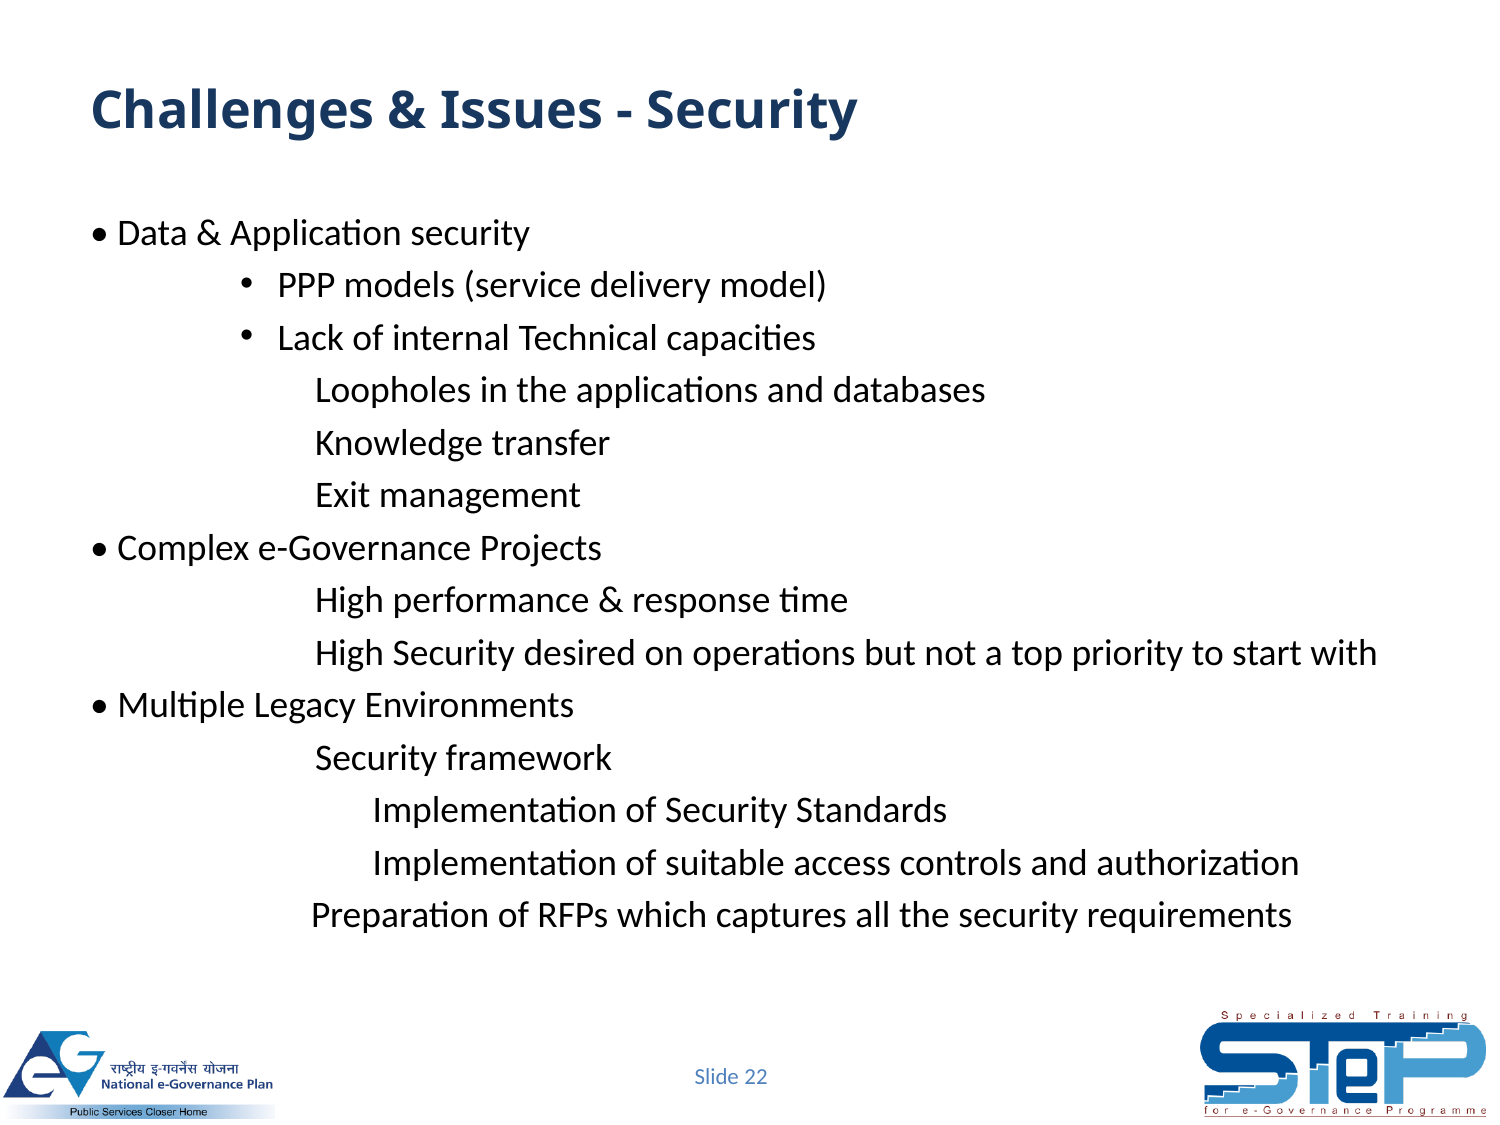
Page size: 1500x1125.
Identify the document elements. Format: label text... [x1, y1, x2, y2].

title Challenges & Issues - Security [75, 45, 1425, 200]
list • Data & Application security PPP models (service delivery model) Lack of internal Technical capacities Loopholes in the applications and databases Knowledge transfer Exit management • Complex e-Governance Projects High performance & response time High Security desired on operations but not a top priority to start with • Multiple Legacy Environments Security framework Implementation of Security Standards Implementation of suitable access controls and authorization Preparation of RFPs which captures all the security requirements [75, 200, 1425, 988]
picture [2, 1031, 275, 1119]
picture [1200, 1011, 1486, 1117]
